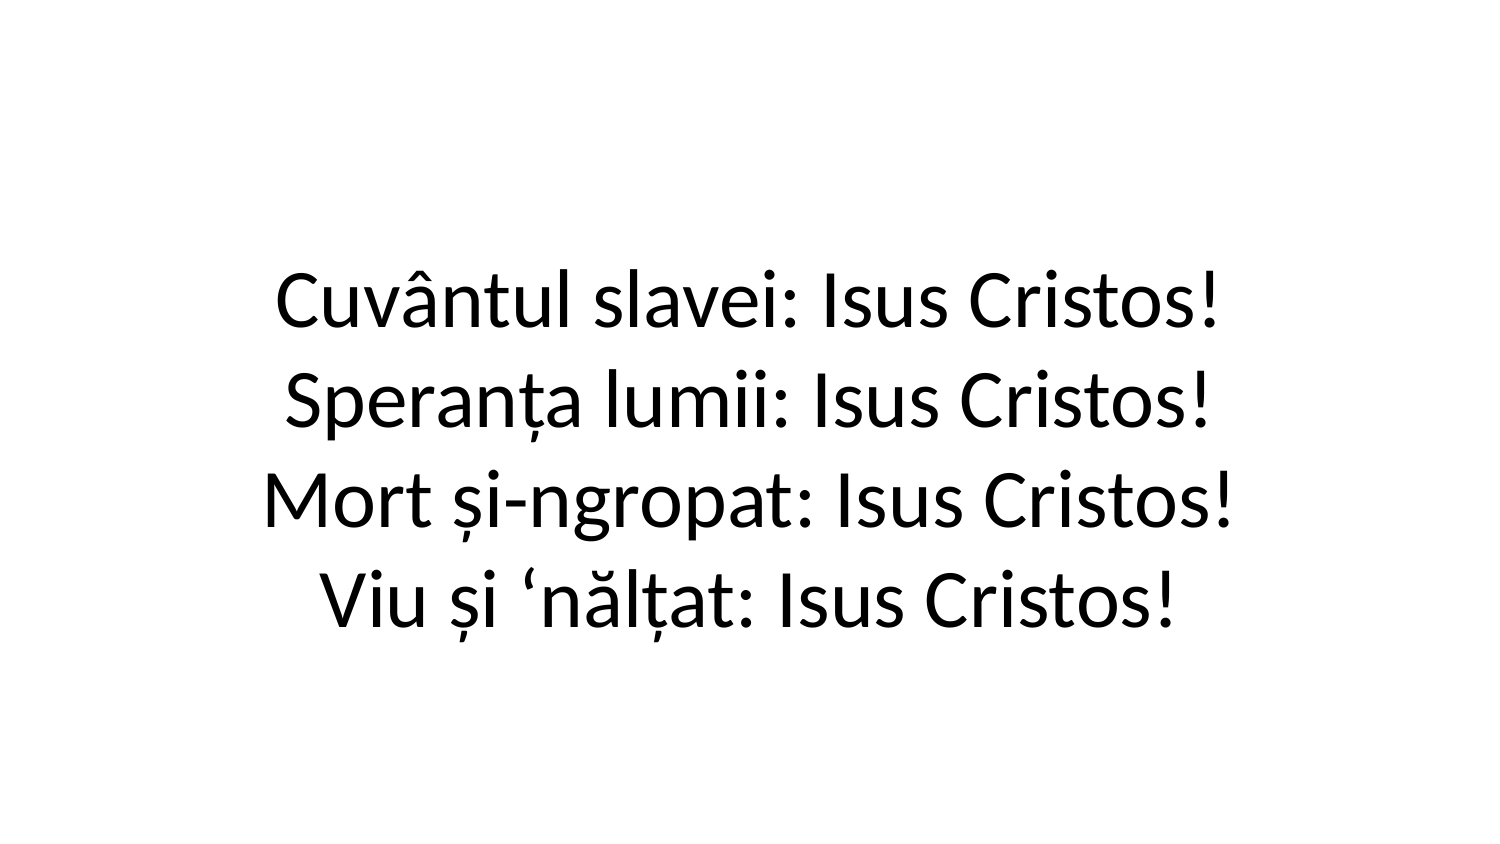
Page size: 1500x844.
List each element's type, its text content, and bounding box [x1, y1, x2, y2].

text_box Cuvântul slavei: Isus Cristos! Speranța lumii: Isus Cristos! Mort și-ngropat: Isus Cristos! Viu și ‘nălțat: Isus Cristos! [246, 192, 1254, 652]
